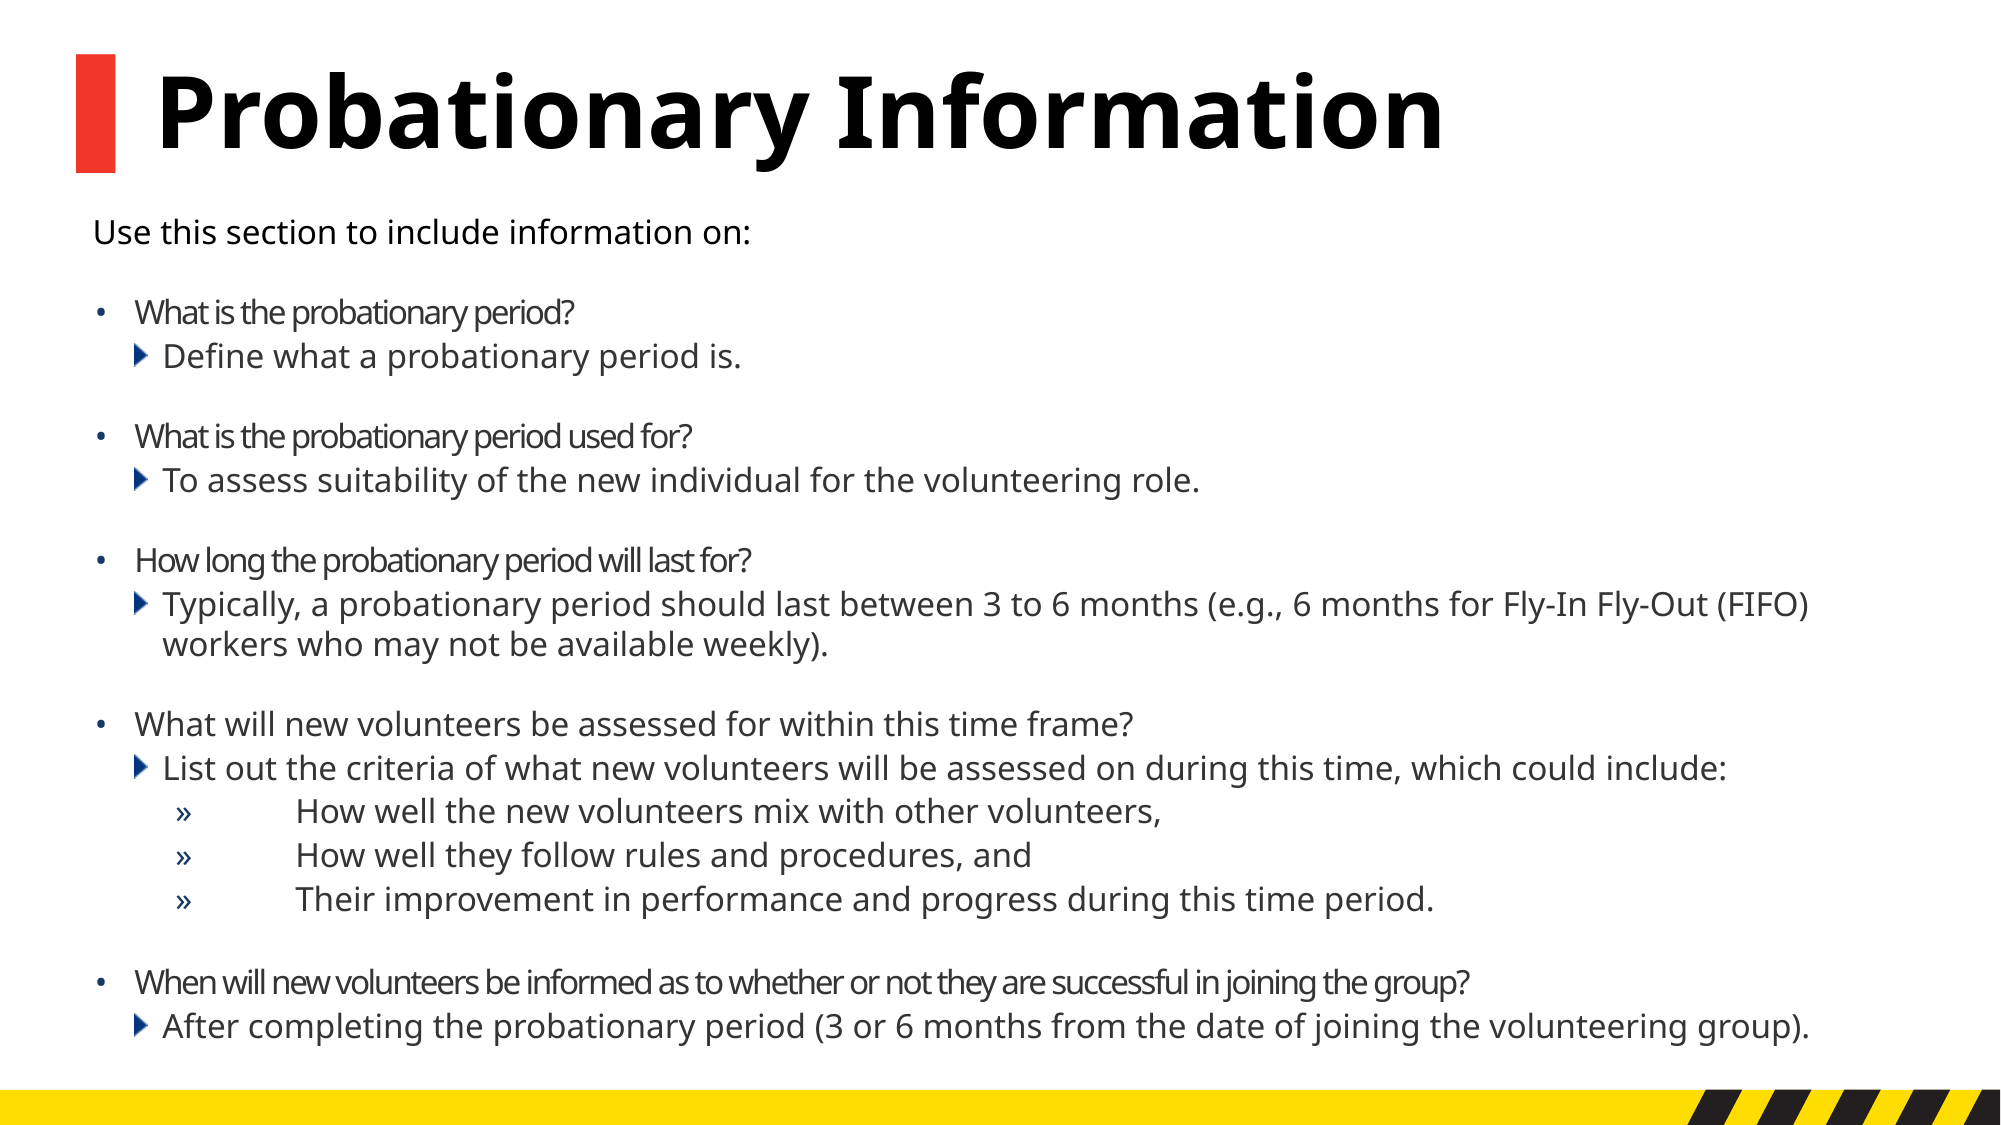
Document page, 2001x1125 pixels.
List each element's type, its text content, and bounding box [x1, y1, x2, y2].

picture [134, 591, 148, 615]
picture [134, 754, 148, 779]
picture [134, 467, 148, 491]
picture [134, 1013, 148, 1037]
text_box Use this section to include information on: • What is the probationary period? Define what a probationary period is. • What is the probationary period used for? To assess suitability of the new individual for the volunteering role. • How long the probationary period will last for? Typically, a probationary period should last between 3 to 6 months (e.g., 6 months for Fly-In Fly-Out (FIFO) workers who may not be available weekly). • What will new volunteers be assessed for within this time frame? List out the criteria of what new volunteers will be assessed on during this time, which could include: » How well the new volunteers mix with other volunteers, » How well they follow rules and procedures, and » Their improvement in performance and progress during this time period. • When will new volunteers be informed as to whether or not they are successful in joining the group? After completing the probationary period (3 or 6 months from the date of joining the volunteering group). [78, 204, 1923, 1053]
picture [134, 343, 148, 367]
text_box ▌Probationary Information [62, 40, 1584, 176]
